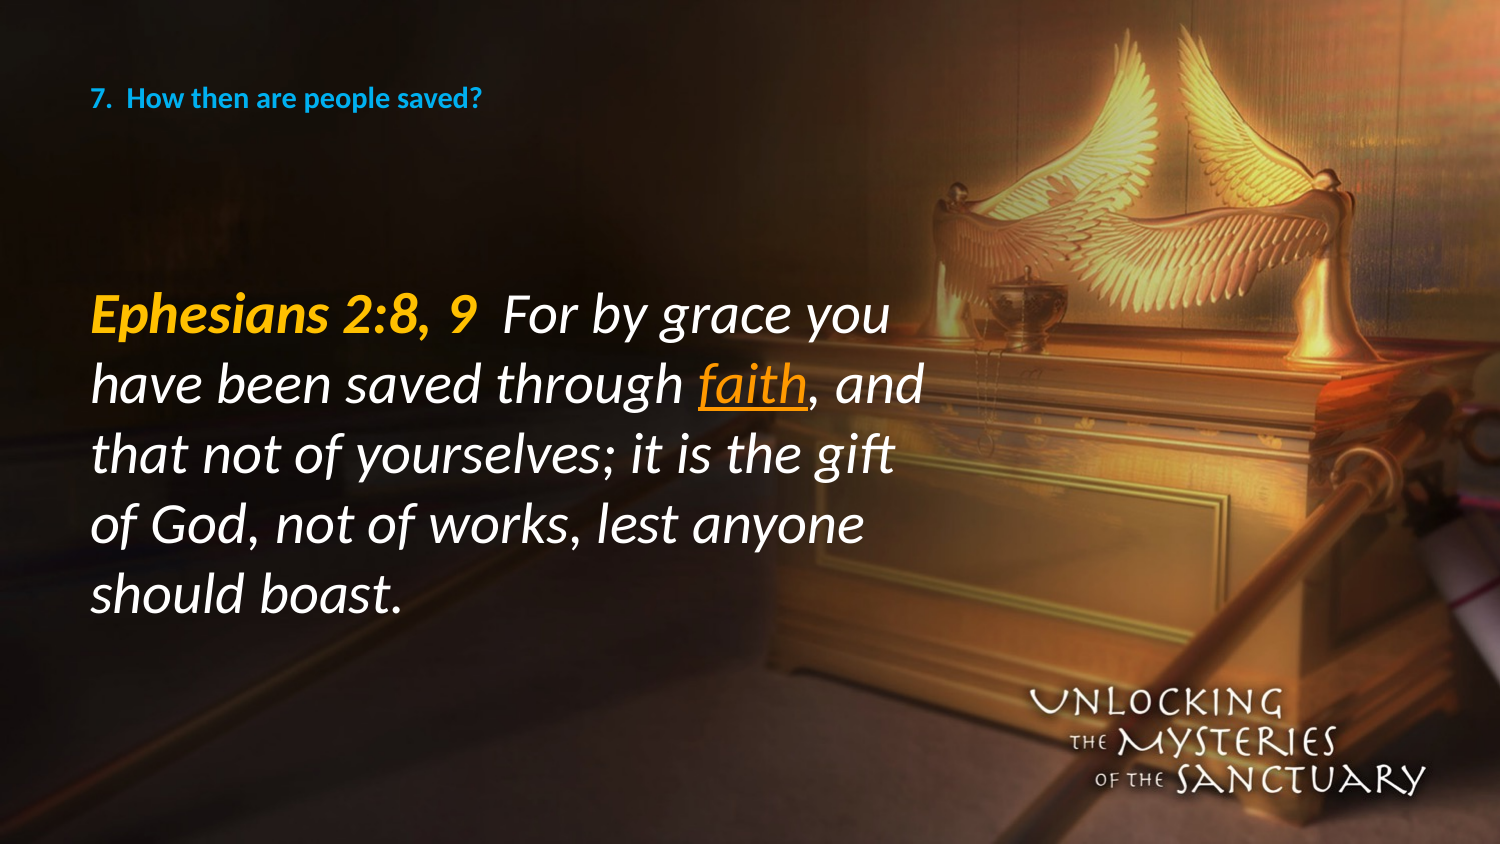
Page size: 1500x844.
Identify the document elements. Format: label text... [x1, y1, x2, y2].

title 7. How then are people saved? [75, 33, 1425, 175]
picture [0, 0, 1500, 844]
list Ephesians 2:8, 9 For by grace you have been saved through faith, and that not of yourselves; it is the gift of God, not of works, lest anyone should boast. [75, 267, 956, 754]
